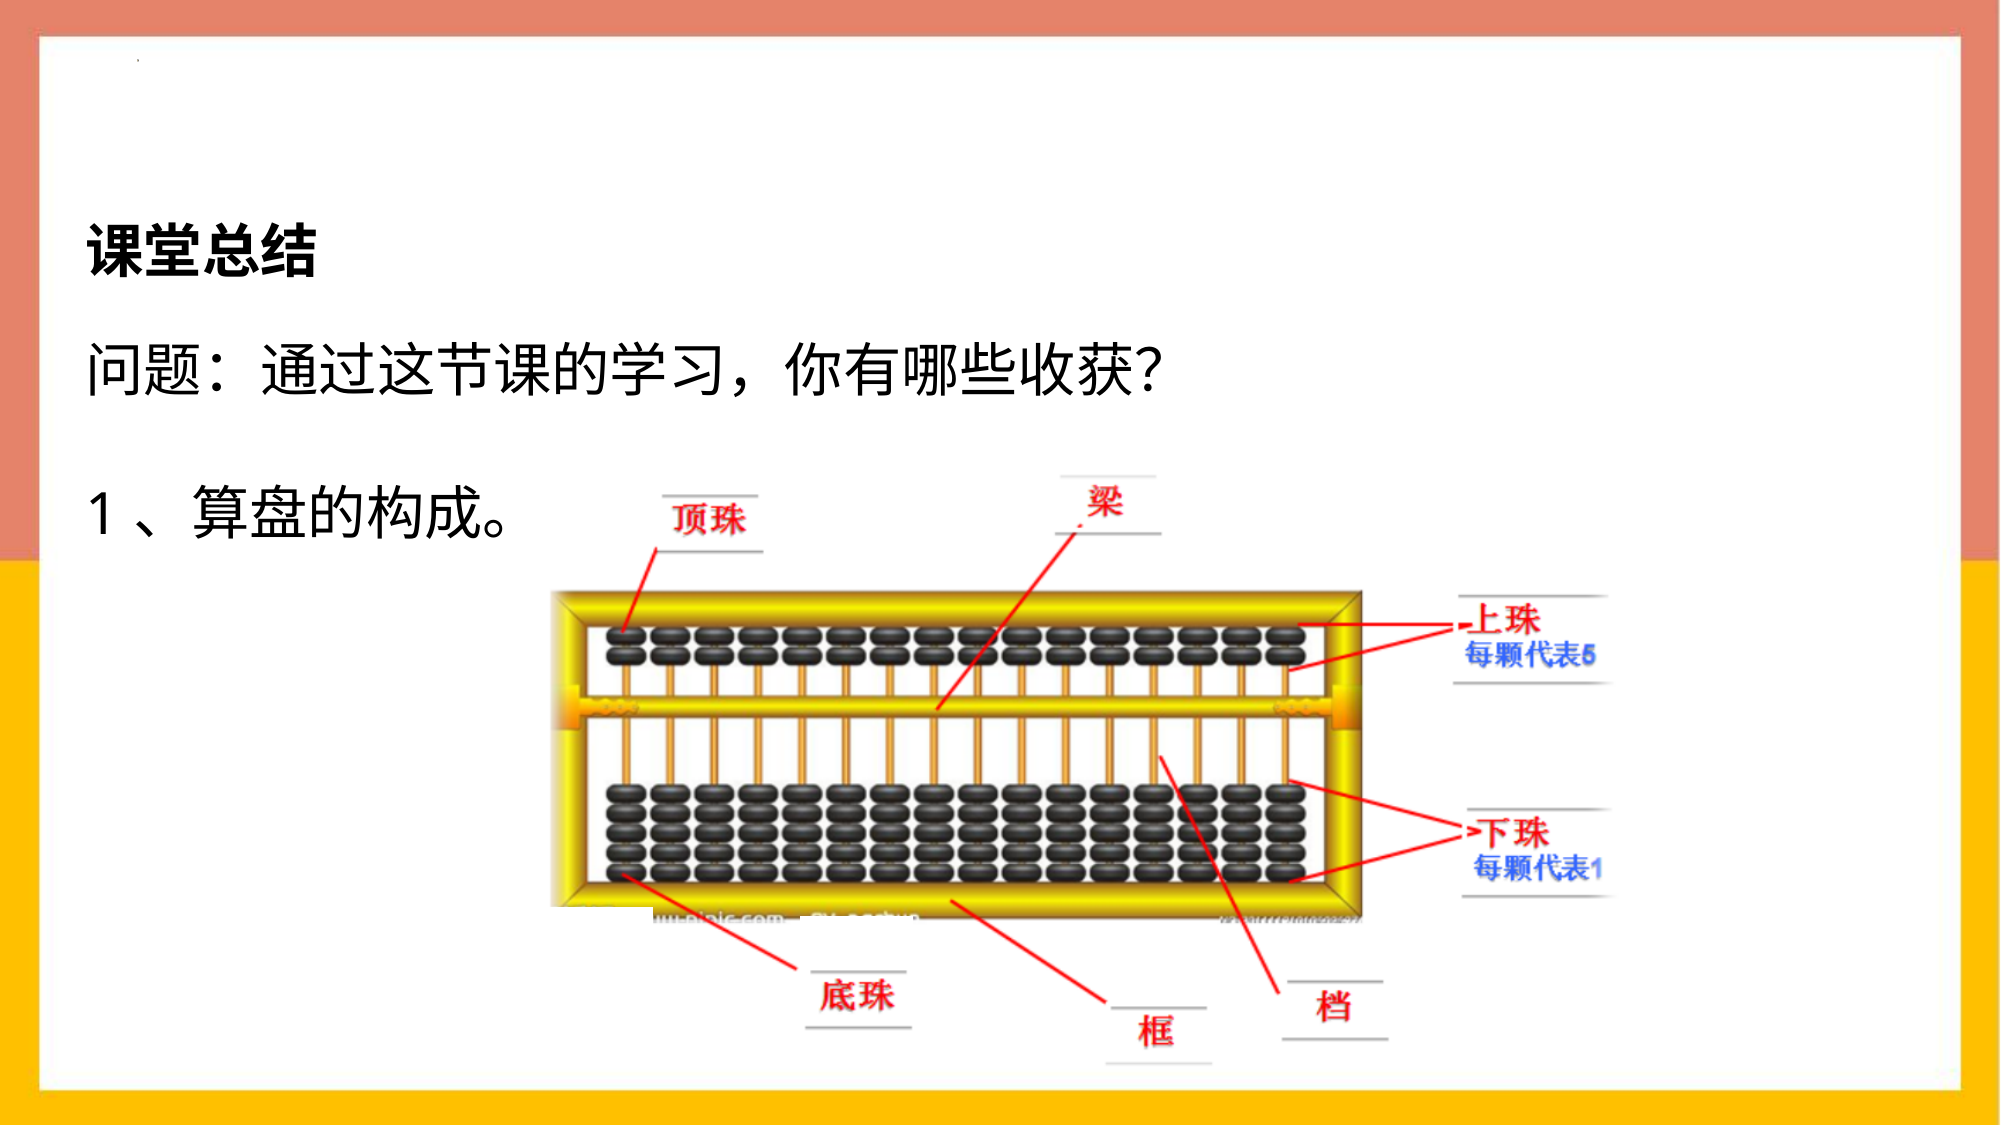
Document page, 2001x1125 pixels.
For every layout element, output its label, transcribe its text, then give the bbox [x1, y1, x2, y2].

picture [0, 0, 2001, 1125]
text_box 课堂总结 [71, 206, 838, 292]
text_box 1、算盘的构成。 [71, 433, 968, 554]
text_box 问题：通过这节课的学习，你有哪些收获？ [71, 325, 1281, 411]
